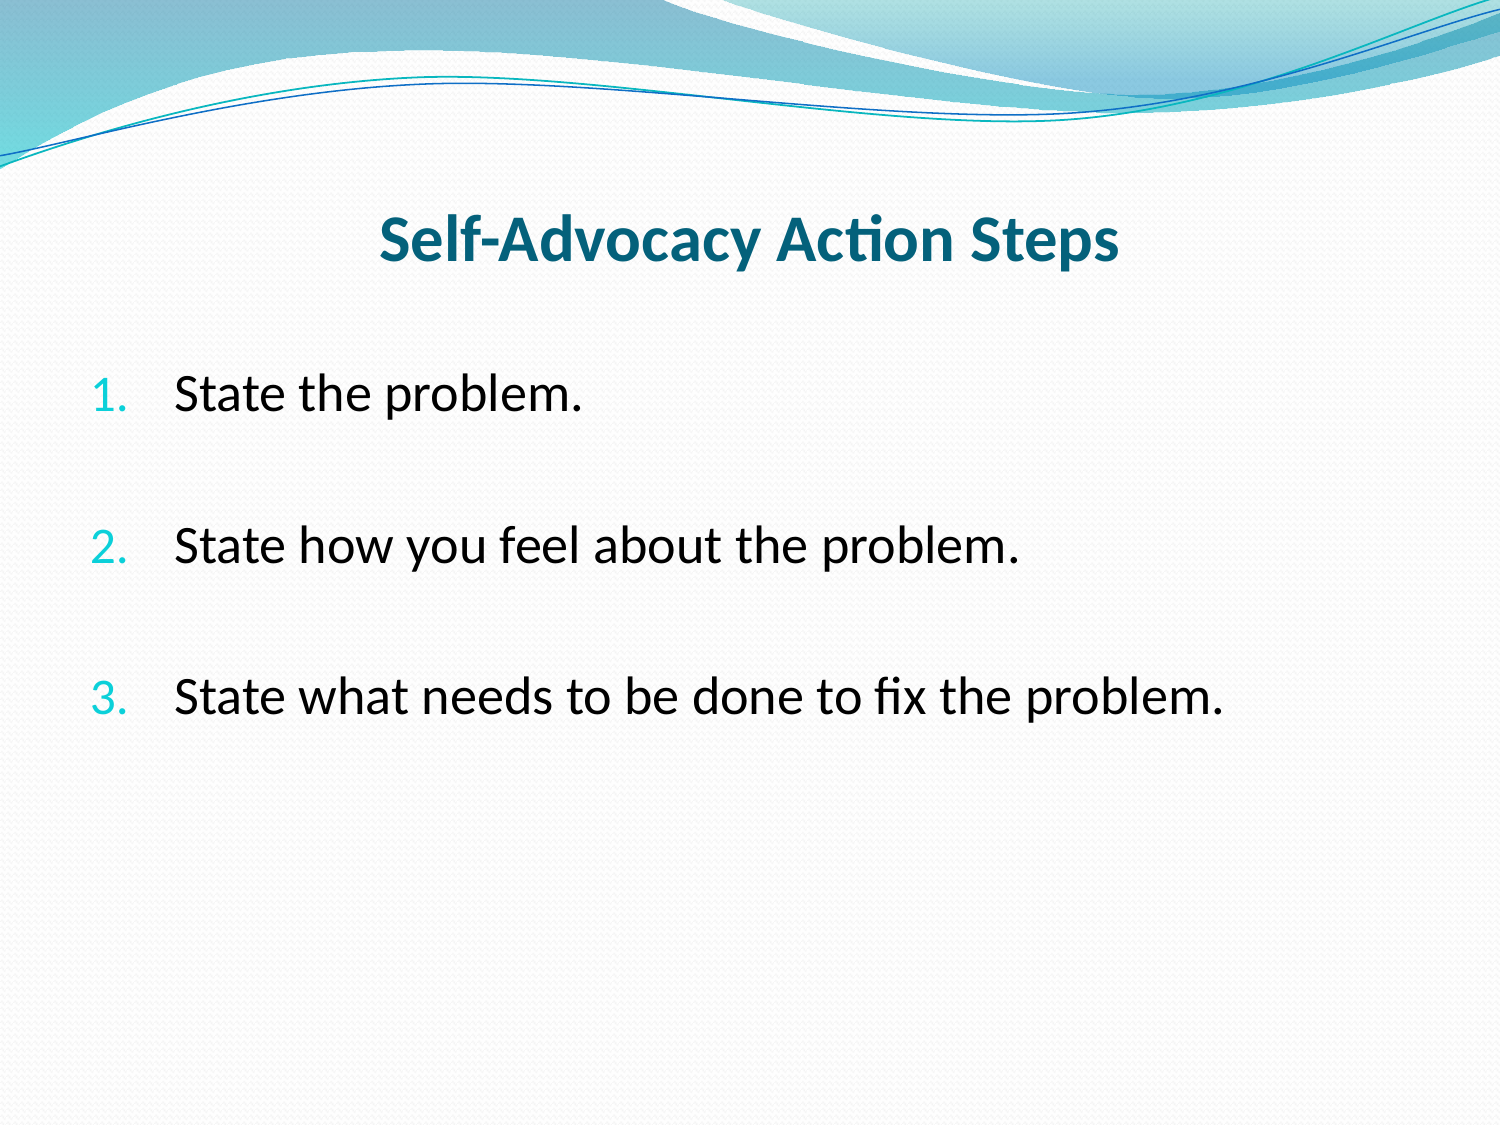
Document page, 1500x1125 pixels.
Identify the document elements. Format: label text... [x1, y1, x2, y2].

title Self-Advocacy Action Steps [75, 115, 1425, 275]
list State the problem. State how you feel about the problem. State what needs to be done to fix the problem. [75, 350, 1425, 1038]
